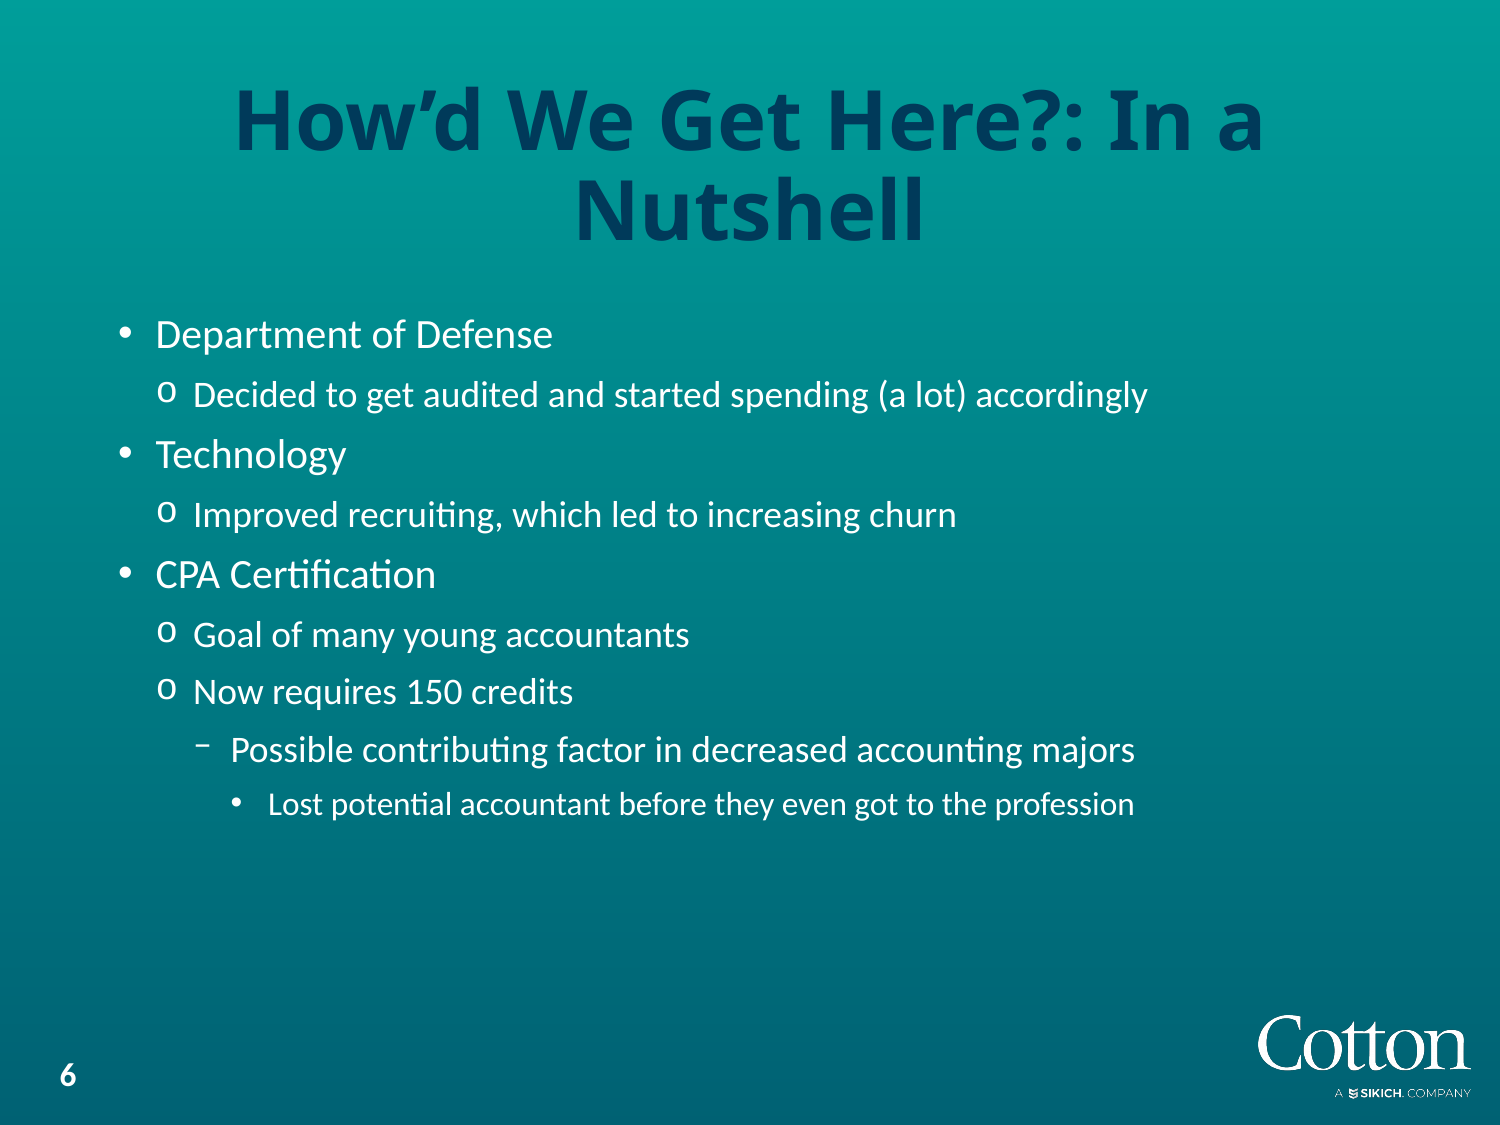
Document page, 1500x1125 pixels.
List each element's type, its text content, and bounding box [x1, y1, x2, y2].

title How’d We Get Here?: In a Nutshell [103, 59, 1397, 278]
list Department of Defense Decided to get audited and started spending (a lot) accordingly Technology Improved recruiting, which led to increasing churn CPA Certification Goal of many young accountants Now requires 150 credits Possible contributing factor in decreased accounting majors Lost potential accountant before they even got to the profession [103, 299, 1397, 1014]
picture [1258, 1015, 1471, 1099]
slide_number 6 [2, 1051, 92, 1094]
